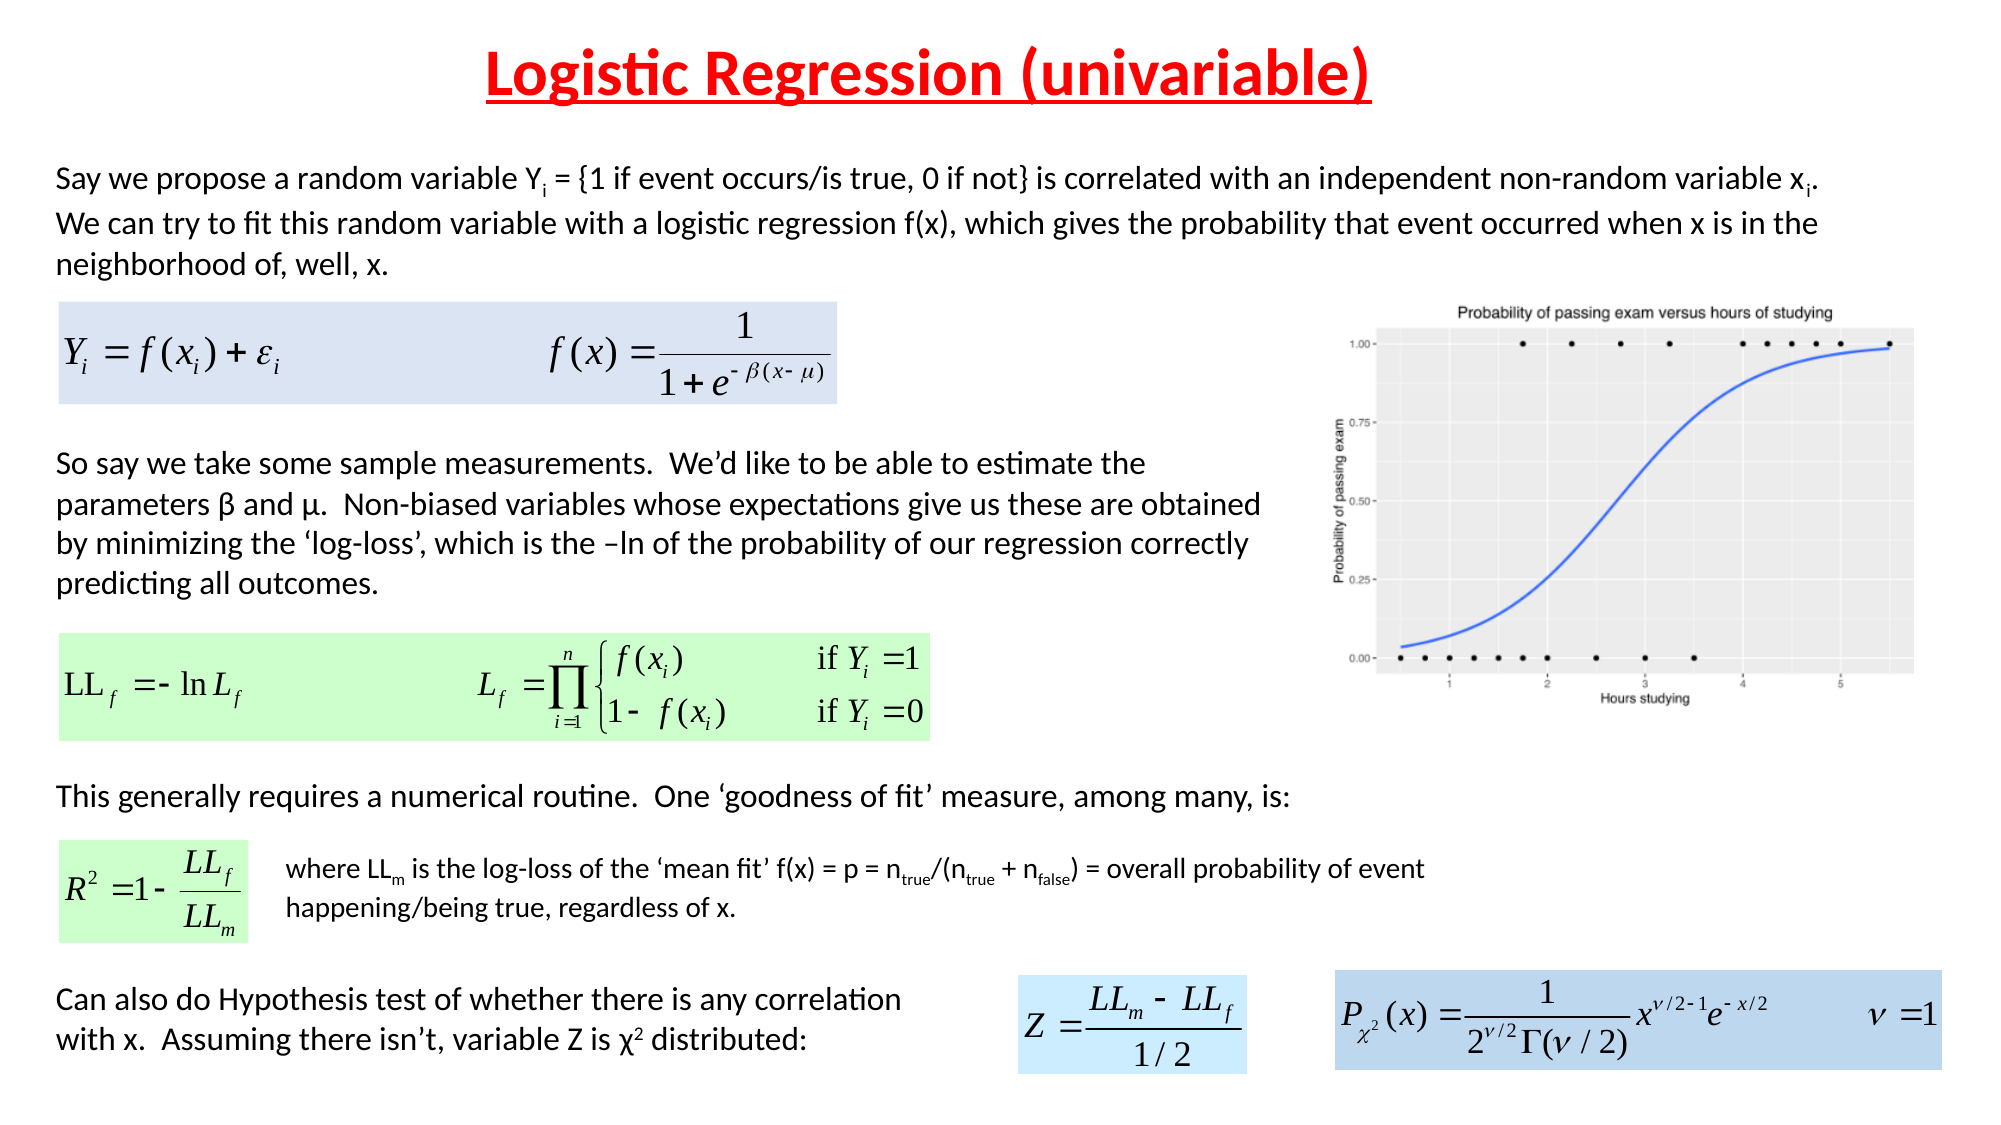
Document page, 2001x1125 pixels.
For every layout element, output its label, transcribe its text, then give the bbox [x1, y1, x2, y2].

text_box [58, 633, 931, 742]
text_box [1334, 970, 1942, 1070]
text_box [1017, 974, 1248, 1075]
text_box This generally requires a numerical routine. One ‘goodness of fit’ measure, among many, is: [41, 766, 1328, 822]
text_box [58, 301, 838, 405]
text_box So say we take some sample measurements. We’d like to be able to estimate the parameters β and μ. Non-biased variables whose expectations give us these are obtained by minimizing the ‘log-loss’, which is the –ln of the probability of our regression correctly predicting all outcomes. [41, 434, 1292, 609]
picture [1327, 301, 1914, 711]
text_box Logistic Regression (univariable) [470, 21, 1399, 117]
text_box Say we propose a random variable Yi = {1 if event occurs/is true, 0 if not} is correlated with an independent non-random variable xi. We can try to fit this random variable with a logistic regression f(x), which gives the probability that event occurred when x is in the neighborhood of, well, x. [41, 148, 1876, 289]
text_box Can also do Hypothesis test of whether there is any correlation with x. Assuming there isn’t, variable Z is χ2 distributed: [41, 970, 983, 1065]
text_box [58, 839, 249, 944]
text_box where LLm is the log-loss of the ‘mean fit’ f(x) = p = ntrue/(ntrue + nfalse) = overall probability of event happening/being true, regardless of x. [270, 841, 1558, 932]
